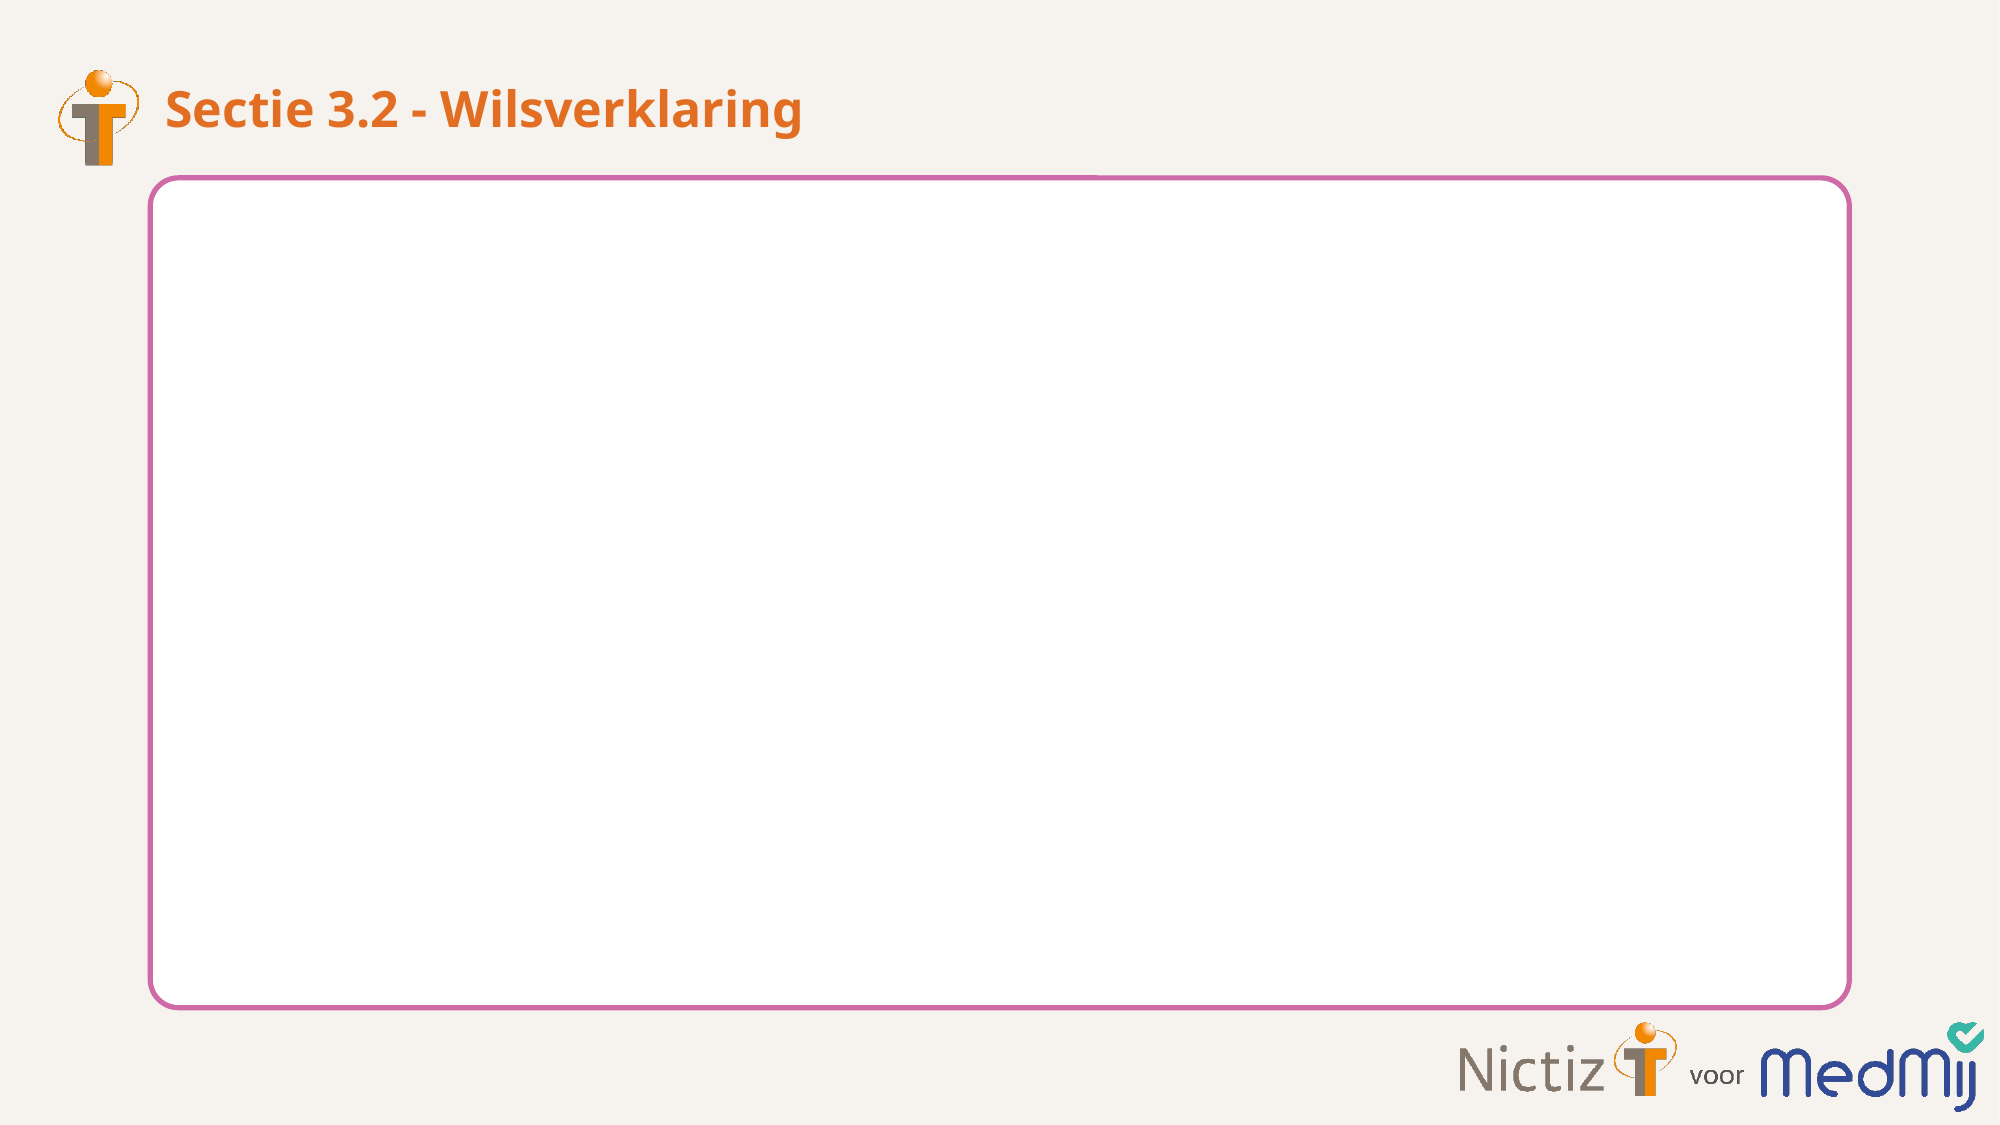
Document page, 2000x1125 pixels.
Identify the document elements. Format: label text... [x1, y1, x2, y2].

picture [50, 66, 151, 187]
picture [1457, 1019, 1988, 1113]
title Sectie 3.2 - Wilsverklaring [150, 76, 1850, 165]
